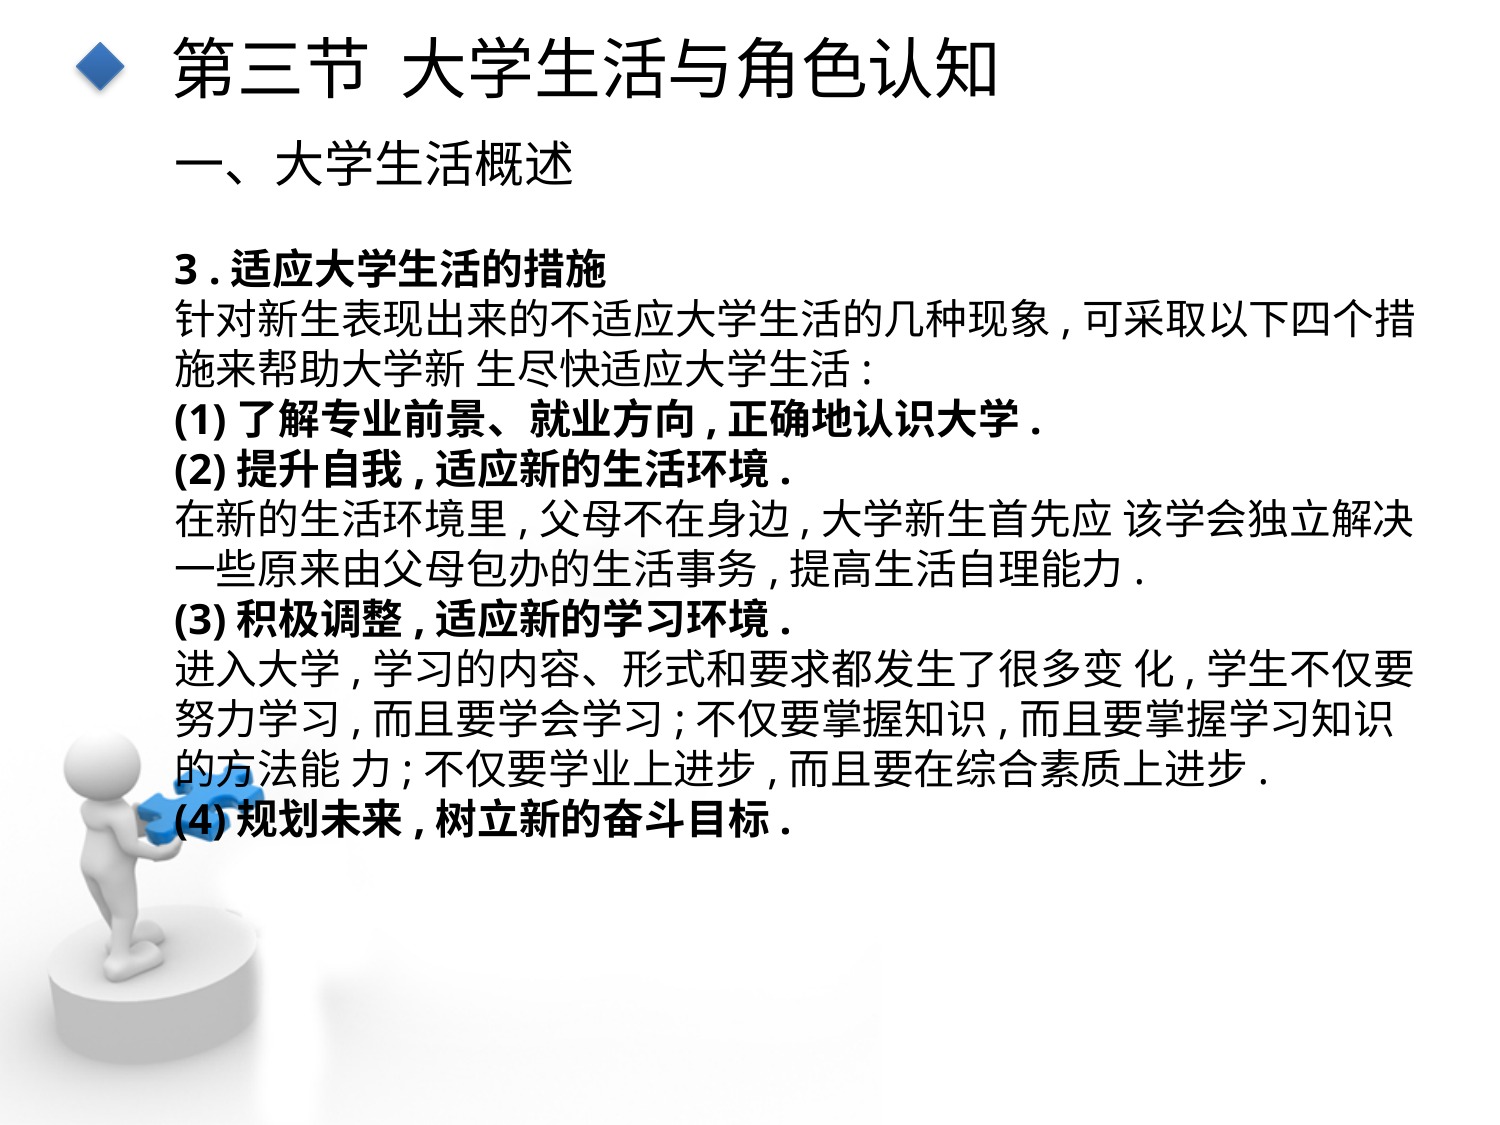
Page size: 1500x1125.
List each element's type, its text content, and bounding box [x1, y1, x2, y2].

text_box 一、大学生活概述 3 .适应大学生活的措施 针对新生表现出来的不适应大学生活的几种现象,可采取以下四个措施来帮助大学新 生尽快适应大学生活: (1)了解专业前景、就业方向,正确地认识大学. (2)提升自我,适应新的生活环境. 在新的生活环境里,父母不在身边,大学新生首先应 该学会独立解决一些原来由父母包办的生活事务,提高生活自理能力. (3)积极调整,适应新的学习环境. 进入大学,学习的内容、形式和要求都发生了很多变 化,学生不仅要努力学习,而且要学会学习;不仅要掌握知识,而且要掌握学习知识的方法能 力;不仅要学业上进步,而且要在综合素质上进步. (4)规划未来,树立新的奋斗目标. [159, 125, 1435, 901]
picture [0, 0, 1500, 1125]
text_box [76, 42, 125, 91]
text_box 第三节 大学生活与角色认知 [156, 19, 1017, 114]
